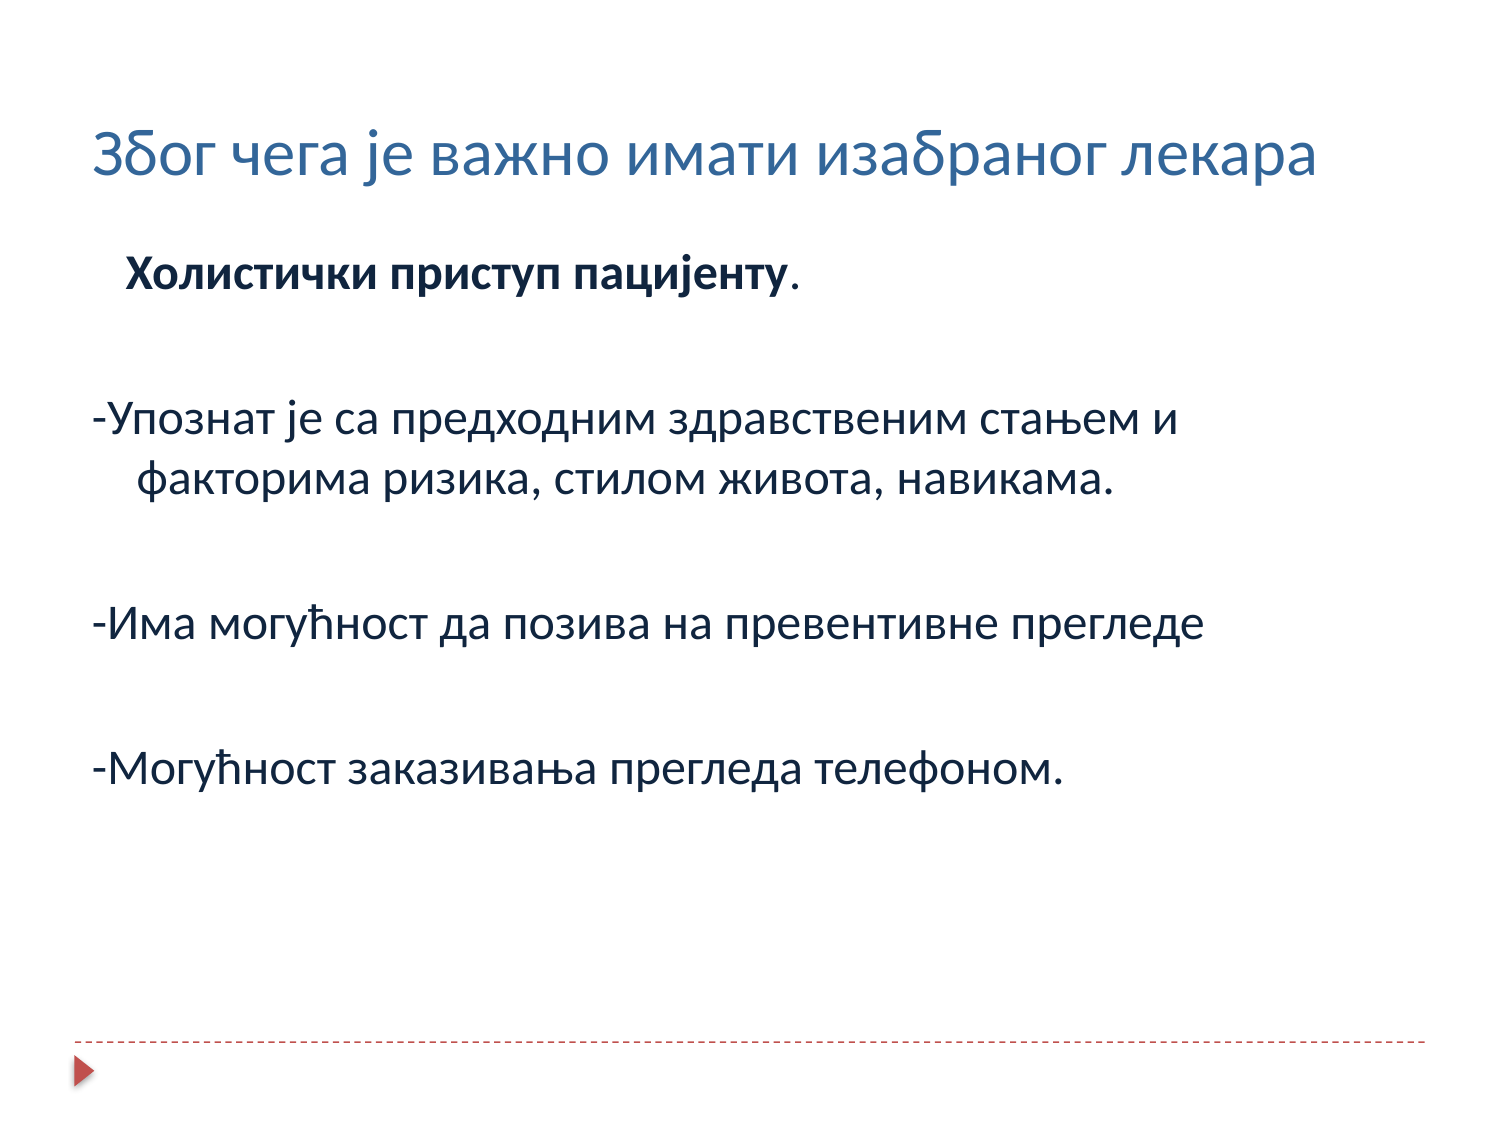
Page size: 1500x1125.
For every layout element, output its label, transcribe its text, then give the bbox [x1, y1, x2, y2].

list Холистички приступ пацијенту. -Упознат је са предходним здравственим стањем и факторима ризика, стилом живота, навикама. -Има могућност да позива на превентивне прегледе -Могућност заказивања прегледа телефоном. [76, 231, 1424, 1083]
title Због чега је важно имати изабраног лекара [76, 66, 1402, 197]
